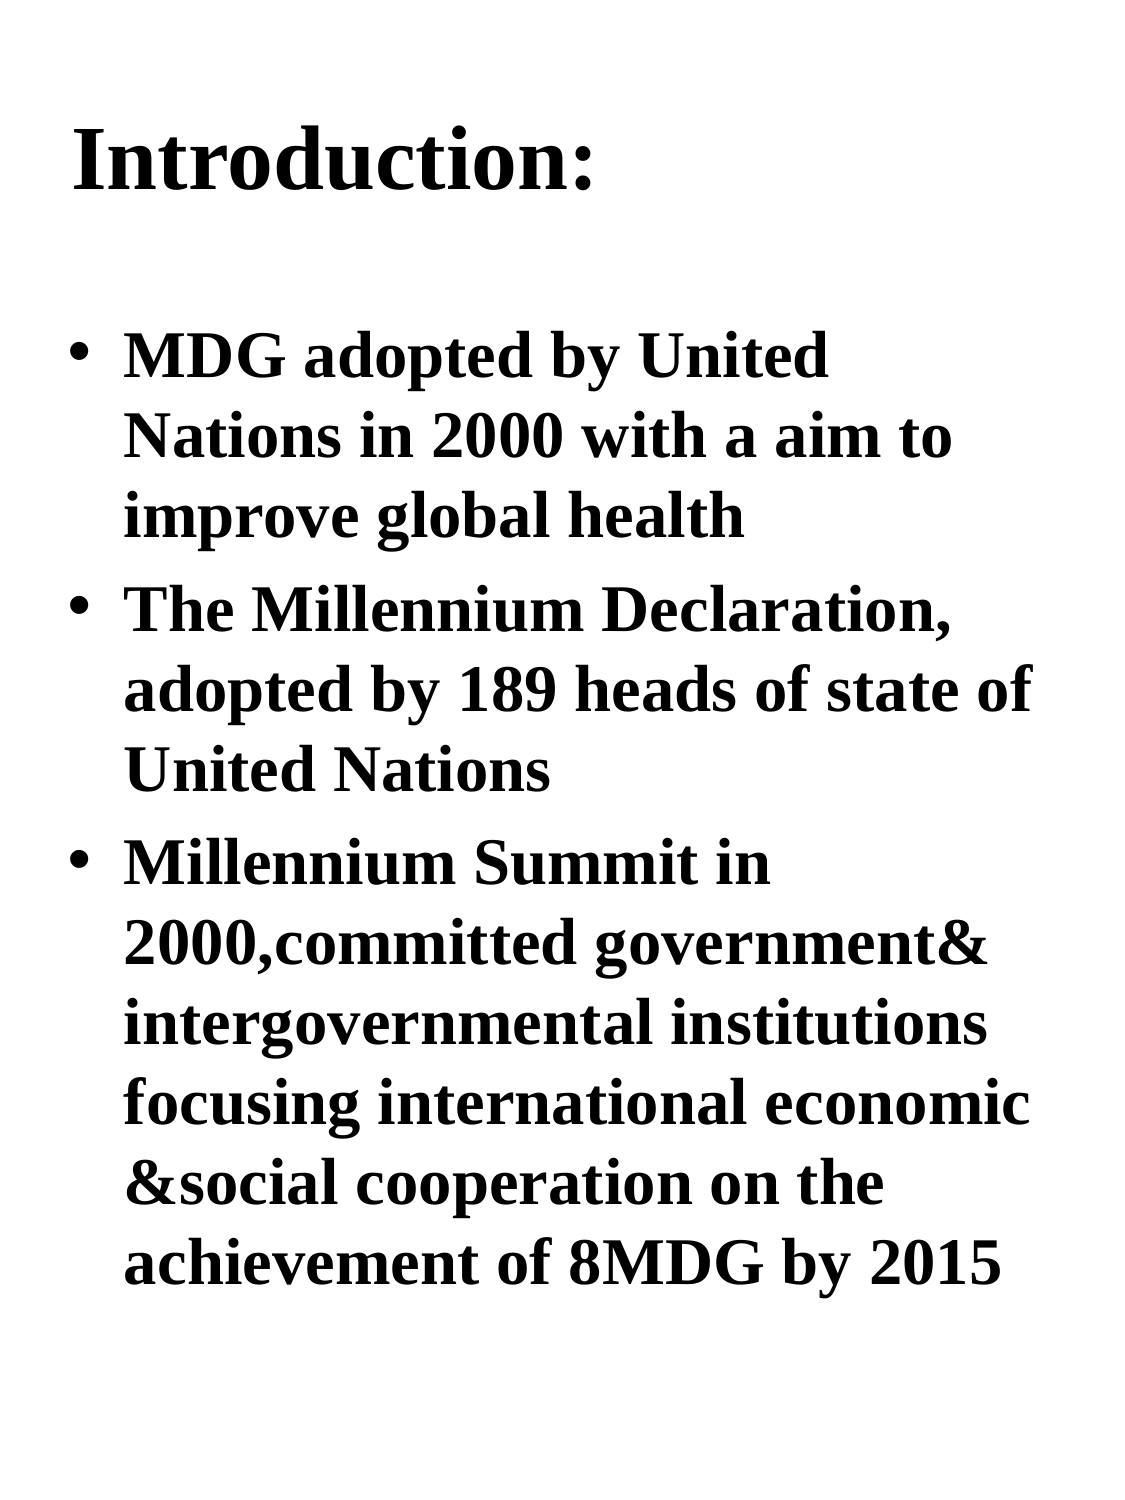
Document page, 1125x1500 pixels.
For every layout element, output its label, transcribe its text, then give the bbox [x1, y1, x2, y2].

title Introduction: [56, 60, 1069, 247]
list MDG adopted by United Nations in 2000 with a aim to improve global health The Millennium Declaration, adopted by 189 heads of state of United Nations Millennium Summit in 2000,committed government& intergovernmental institutions focusing international economic &social cooperation on the achievement of 8MDG by 2015 [52, 303, 1066, 1393]
